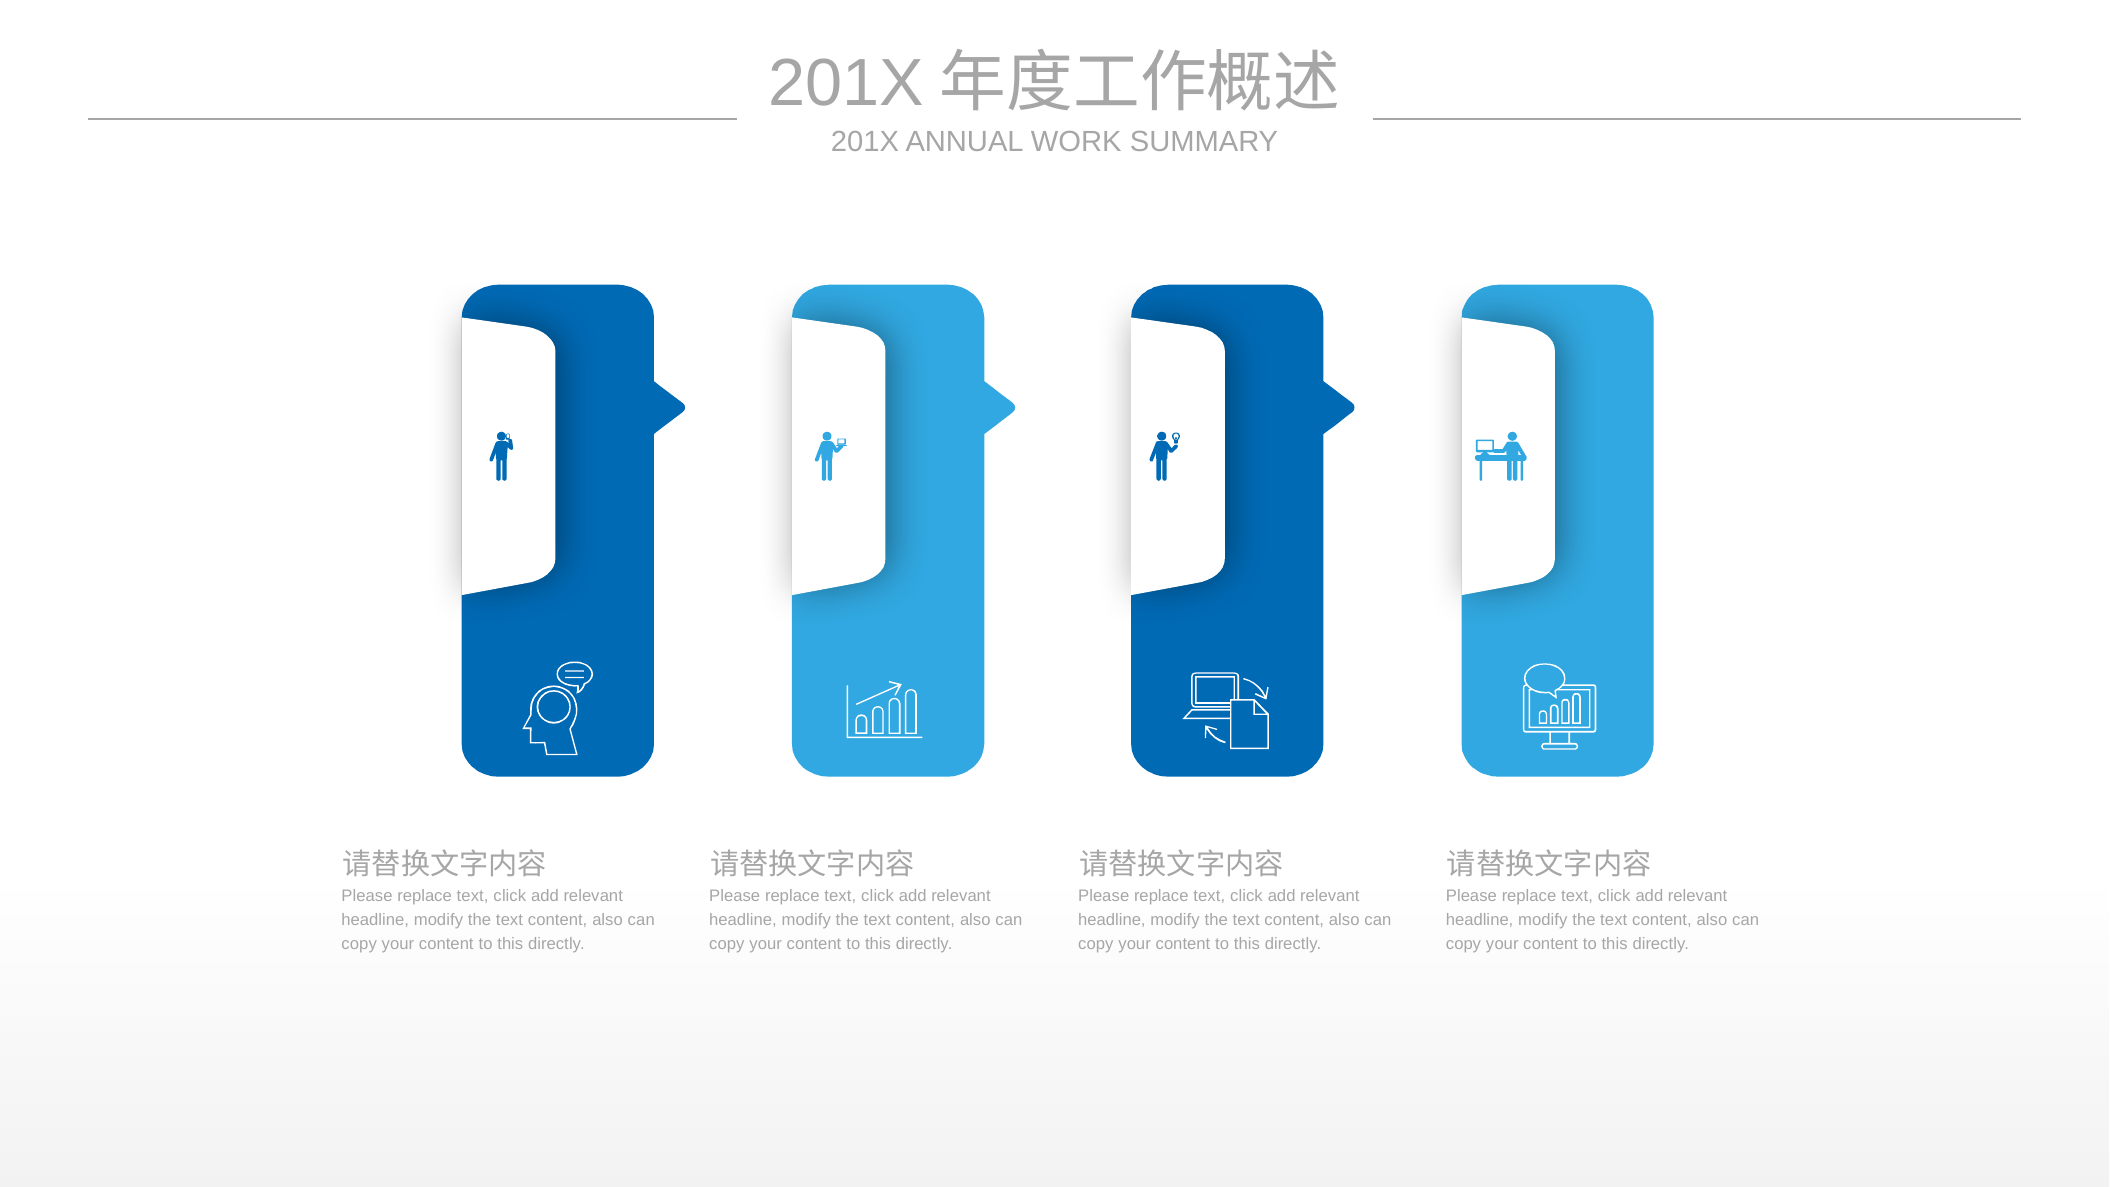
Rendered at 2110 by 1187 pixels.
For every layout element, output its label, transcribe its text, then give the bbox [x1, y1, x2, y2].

text_box 请替换文字内容 [1432, 831, 1667, 888]
text_box 201X年度工作概述 [730, 38, 1379, 119]
text_box [461, 284, 686, 777]
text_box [461, 317, 556, 596]
text_box 201X ANNUAL WORK SUMMARY [824, 122, 1285, 158]
text_box Please replace text, click add relevant headline, modify the text content, also can copy your content to this directly. [326, 873, 677, 960]
text_box [1133, 756, 1321, 777]
text_box [1461, 284, 1654, 777]
text_box Please replace text, click add relevant headline, modify the text content, also can copy your content to this directly. [1431, 873, 1782, 960]
text_box Please replace text, click add relevant headline, modify the text content, also can copy your content to this directly. [1063, 873, 1414, 960]
text_box 请替换文字内容 [1064, 831, 1299, 888]
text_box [522, 661, 1597, 756]
text_box [794, 756, 982, 777]
text_box 请替换文字内容 [695, 831, 930, 888]
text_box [1131, 317, 1225, 596]
text_box Please replace text, click add relevant headline, modify the text content, also can copy your content to this directly. [694, 873, 1045, 960]
text_box 请替换文字内容 [327, 831, 563, 888]
text_box [1131, 284, 1355, 661]
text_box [1461, 317, 1555, 596]
text_box [791, 284, 1016, 661]
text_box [791, 317, 886, 596]
